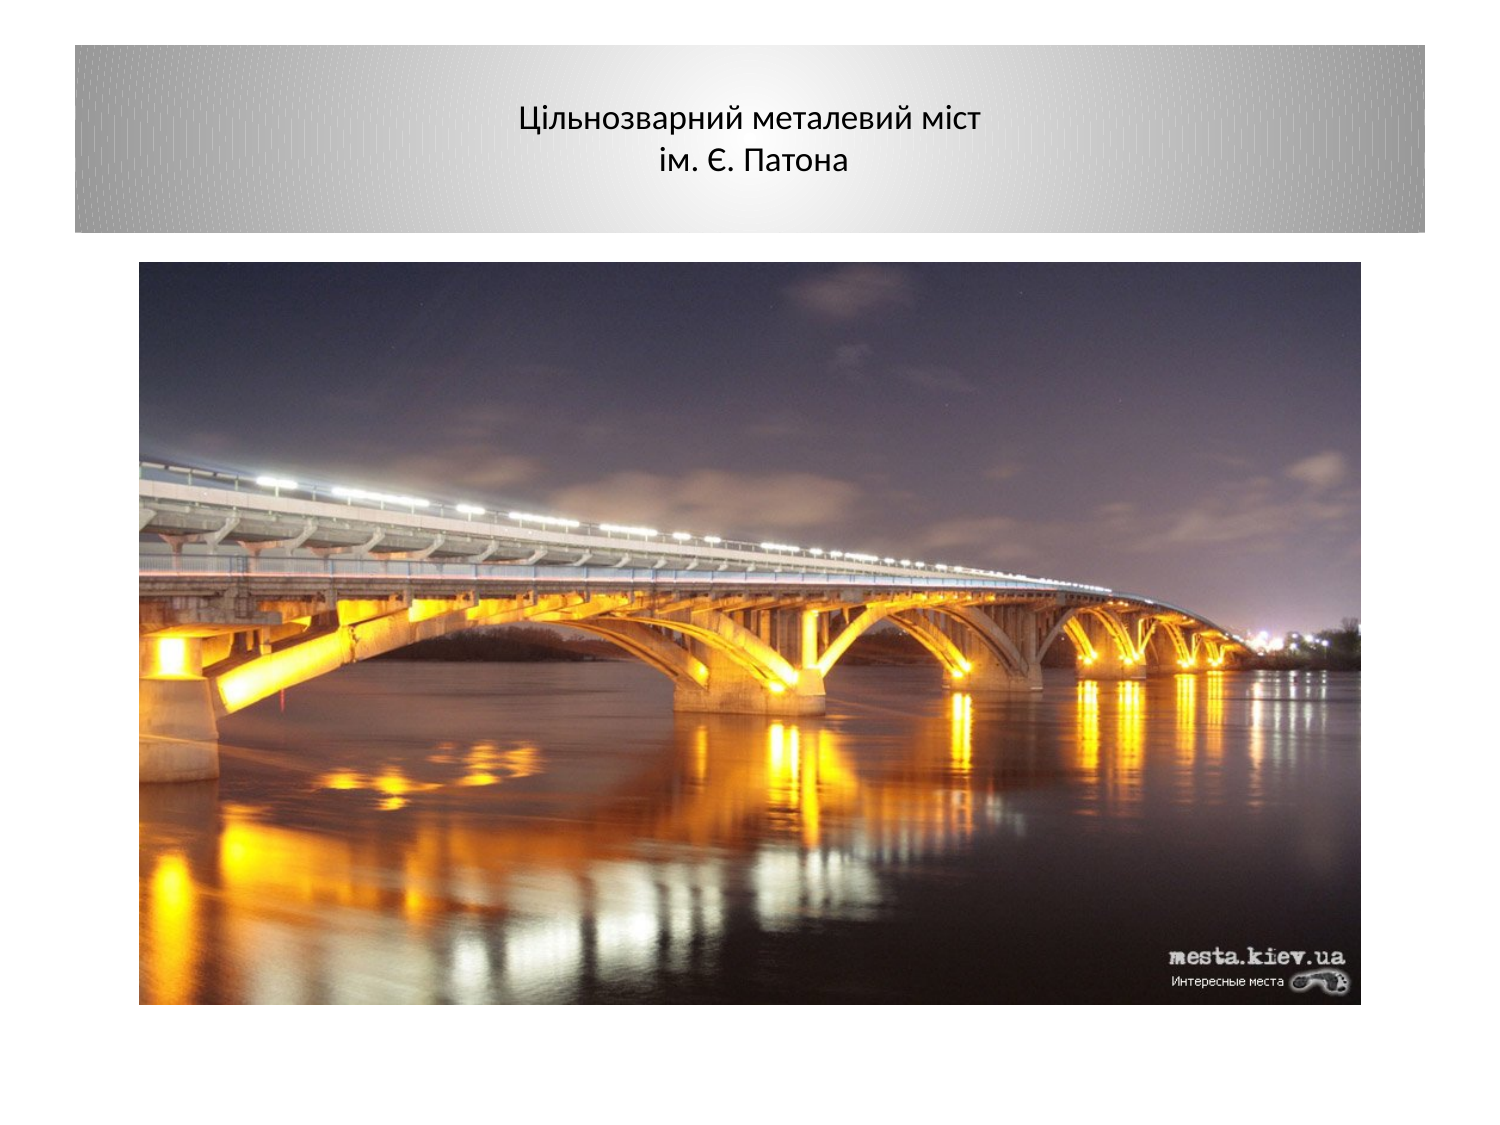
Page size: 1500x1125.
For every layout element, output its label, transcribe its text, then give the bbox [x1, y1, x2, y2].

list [139, 262, 1361, 1006]
title Цільнозварний металевий міст ім. Є. Патона [75, 45, 1425, 233]
